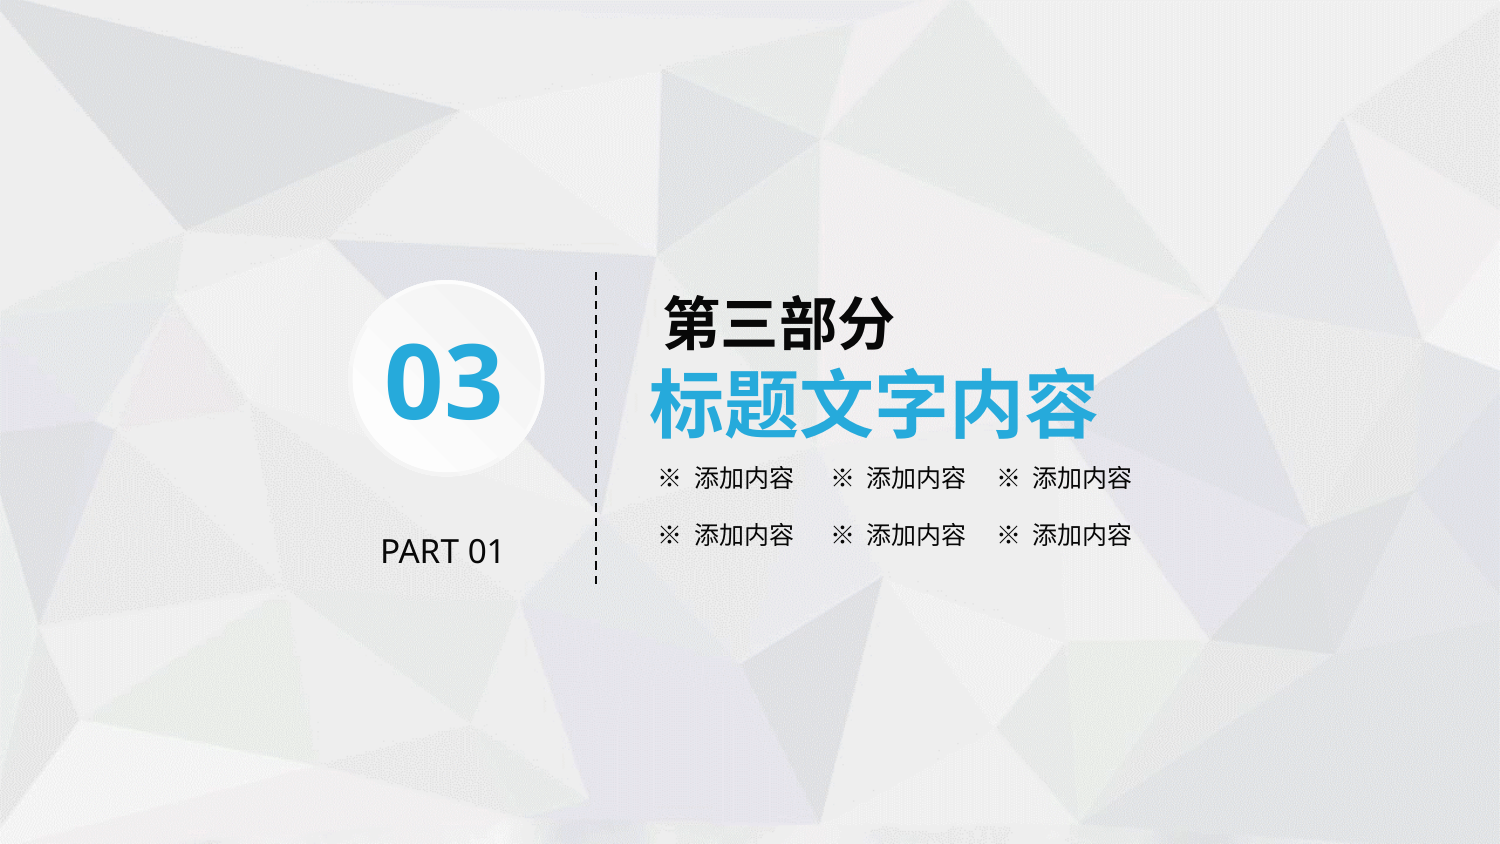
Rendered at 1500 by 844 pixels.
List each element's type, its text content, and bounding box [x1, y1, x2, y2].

text_box ※ 添加内容 [820, 514, 982, 555]
text_box 第三部分 标题文字内容 [634, 280, 1114, 455]
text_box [348, 279, 545, 477]
text_box ※ 添加内容 [820, 457, 982, 498]
text_box ※ 添加内容 [647, 514, 810, 555]
text_box ※ 添加内容 [647, 457, 817, 498]
text_box ※ 添加内容 [986, 514, 1148, 555]
picture [0, 0, 1500, 844]
text_box PART 01 [380, 529, 529, 570]
text_box ※ 添加内容 [986, 457, 1155, 498]
